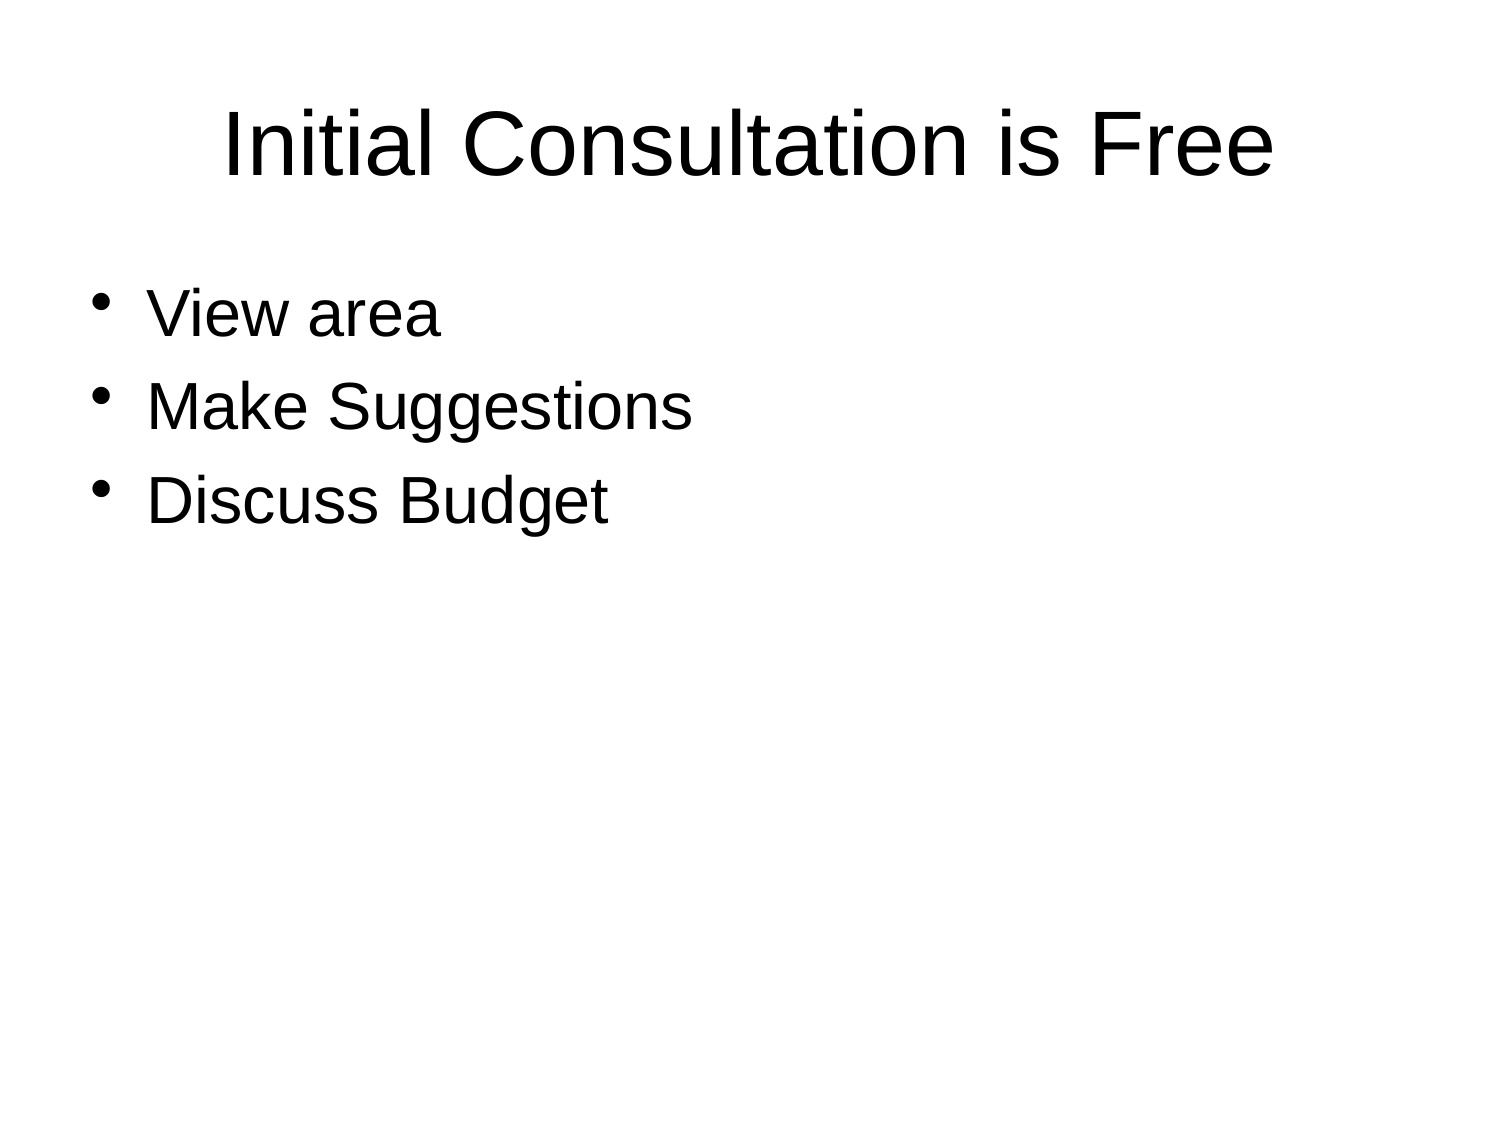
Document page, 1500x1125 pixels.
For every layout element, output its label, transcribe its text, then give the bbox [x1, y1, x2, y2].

list View area Make Suggestions Discuss Budget [74, 262, 1426, 1006]
title Initial Consultation is Free [74, 44, 1426, 233]
